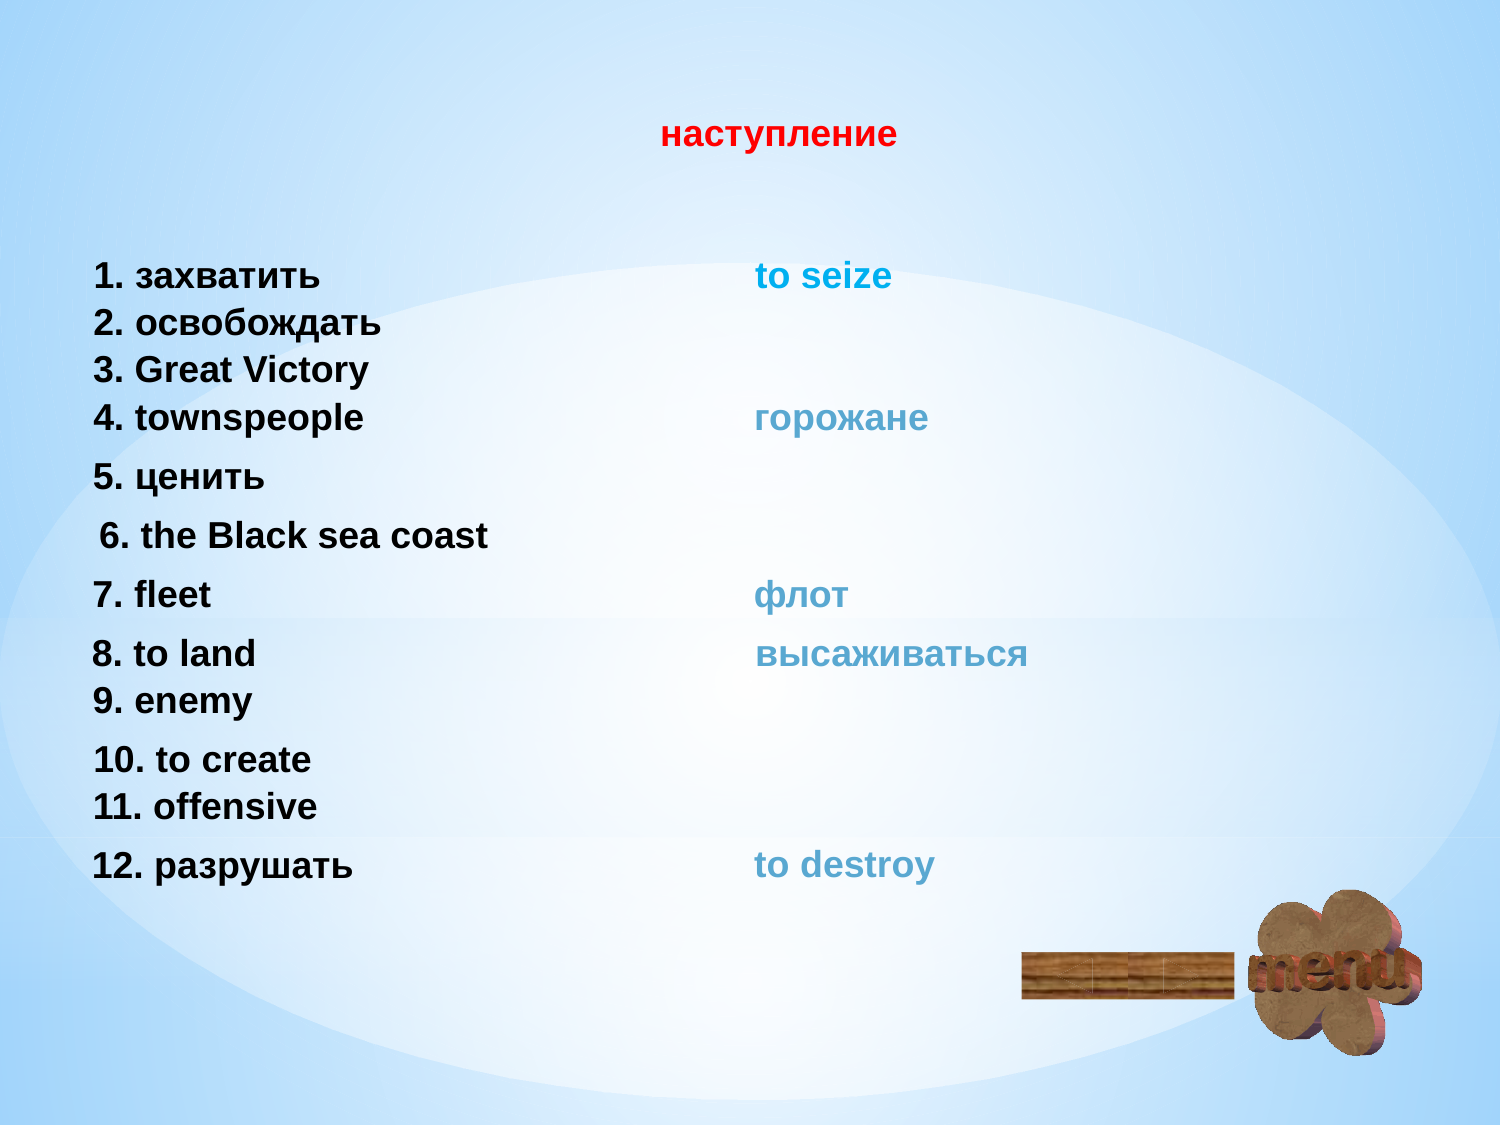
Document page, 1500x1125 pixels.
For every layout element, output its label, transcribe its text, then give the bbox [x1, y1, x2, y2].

text_box 8. to land [77, 621, 407, 682]
text_box горожане [739, 385, 944, 446]
text_box 5. ценить [78, 444, 281, 504]
text_box 12. разрушать [77, 834, 407, 894]
text_box 6. the Black sea coast [84, 503, 504, 609]
text_box 11. offensive [78, 774, 333, 834]
picture [1210, 822, 1462, 1125]
text_box 2. освобождать [78, 290, 409, 351]
text_box to seize [740, 243, 1412, 304]
text_box 1. захватить [78, 243, 336, 290]
text_box [336, 278, 609, 340]
text_box 7. fleet [77, 562, 258, 621]
text_box 9. enemy [77, 668, 268, 729]
text_box флот [739, 562, 865, 623]
text_box 10. to create [78, 727, 409, 788]
text_box 3. Great Victory [78, 337, 385, 385]
text_box наступление [645, 101, 913, 162]
text_box высаживаться [740, 621, 1044, 682]
text_box [1021, 952, 1128, 1000]
text_box to destroy [739, 833, 951, 893]
text_box 4. townspeople [78, 385, 409, 446]
text_box [1128, 952, 1204, 1000]
